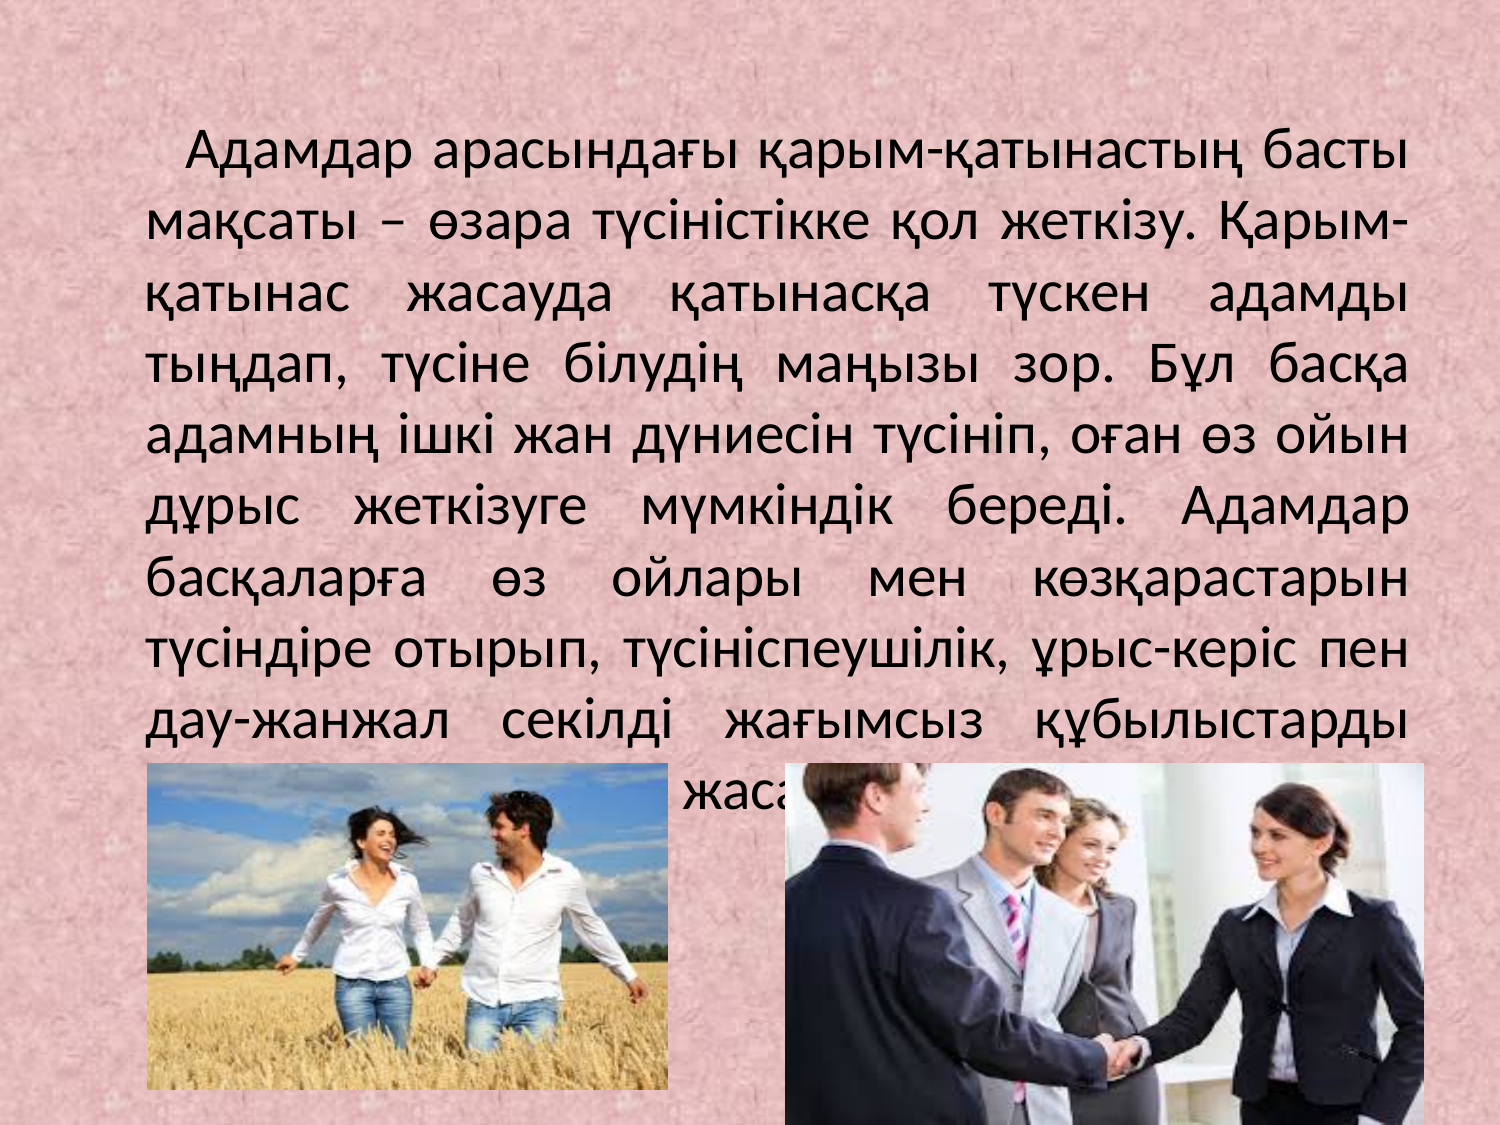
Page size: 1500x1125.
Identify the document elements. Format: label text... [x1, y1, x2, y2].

list Адамдар арасындағы қарым-қатынастың басты мақсаты – өзара түсіністікке қол жеткізу. Қарым-қатынас жасауда қатынасқа түскен адамды тыңдап, түсіне білудің маңызы зор. Бұл басқа адамның ішкі жан дүниесін түсініп, оған өз ойын дұрыс жеткізуге мүмкіндік береді. Адамдар басқаларға өз ойлары мен көзқарастарын түсіндіре отырып, түсініспеушілік, ұрыс-керіс пен дау-жанжал секілді жағымсыз құбылыстарды болдырмауға әрекет жасайды. [76, 101, 1427, 845]
picture [0, 0, 1500, 1125]
